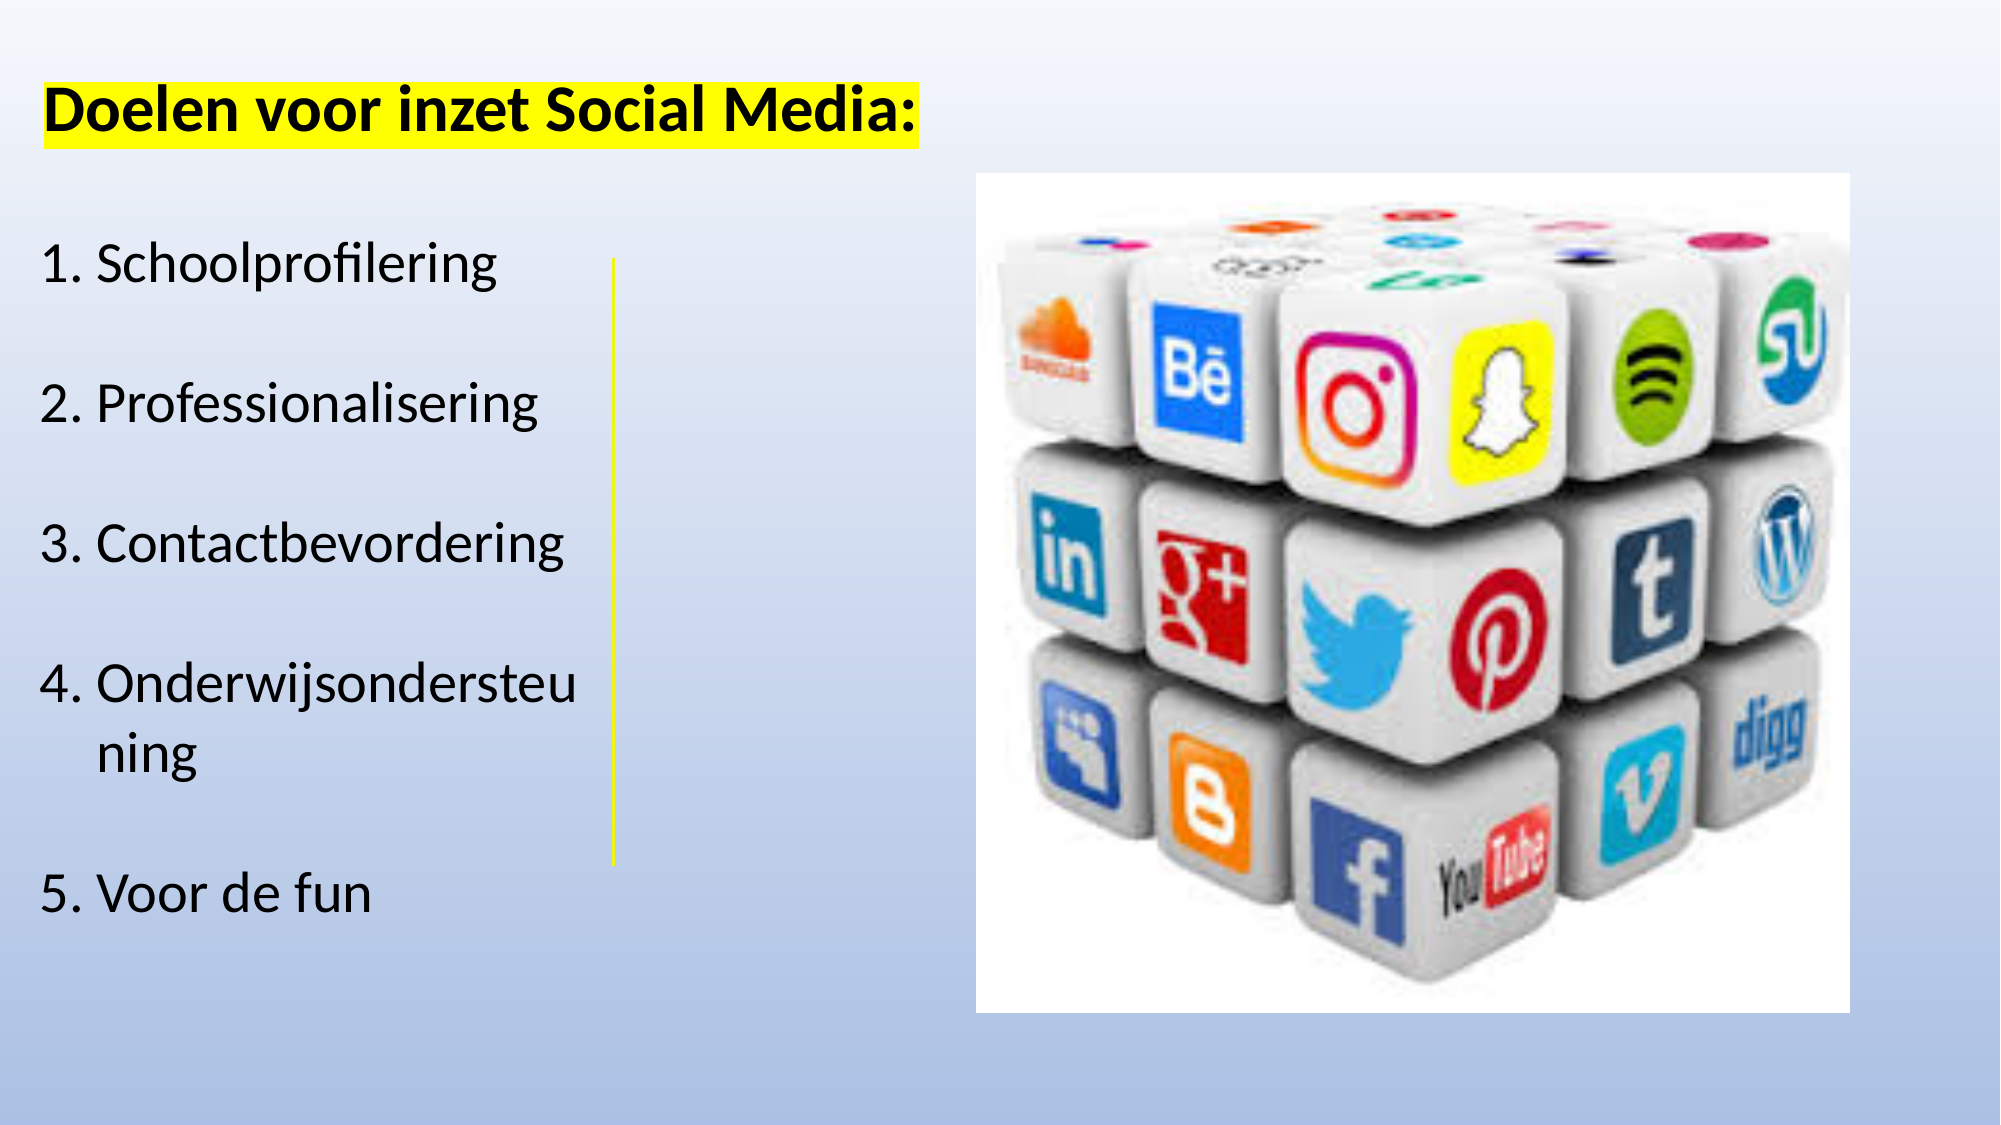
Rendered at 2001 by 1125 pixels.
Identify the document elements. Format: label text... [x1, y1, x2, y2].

text_box Doelen voor inzet Social Media: [28, 57, 934, 153]
picture [976, 173, 1850, 1013]
text_box Schoolprofilering Professionalisering Contactbevordering Onderwijsondersteuning Voor de fun [25, 216, 614, 932]
